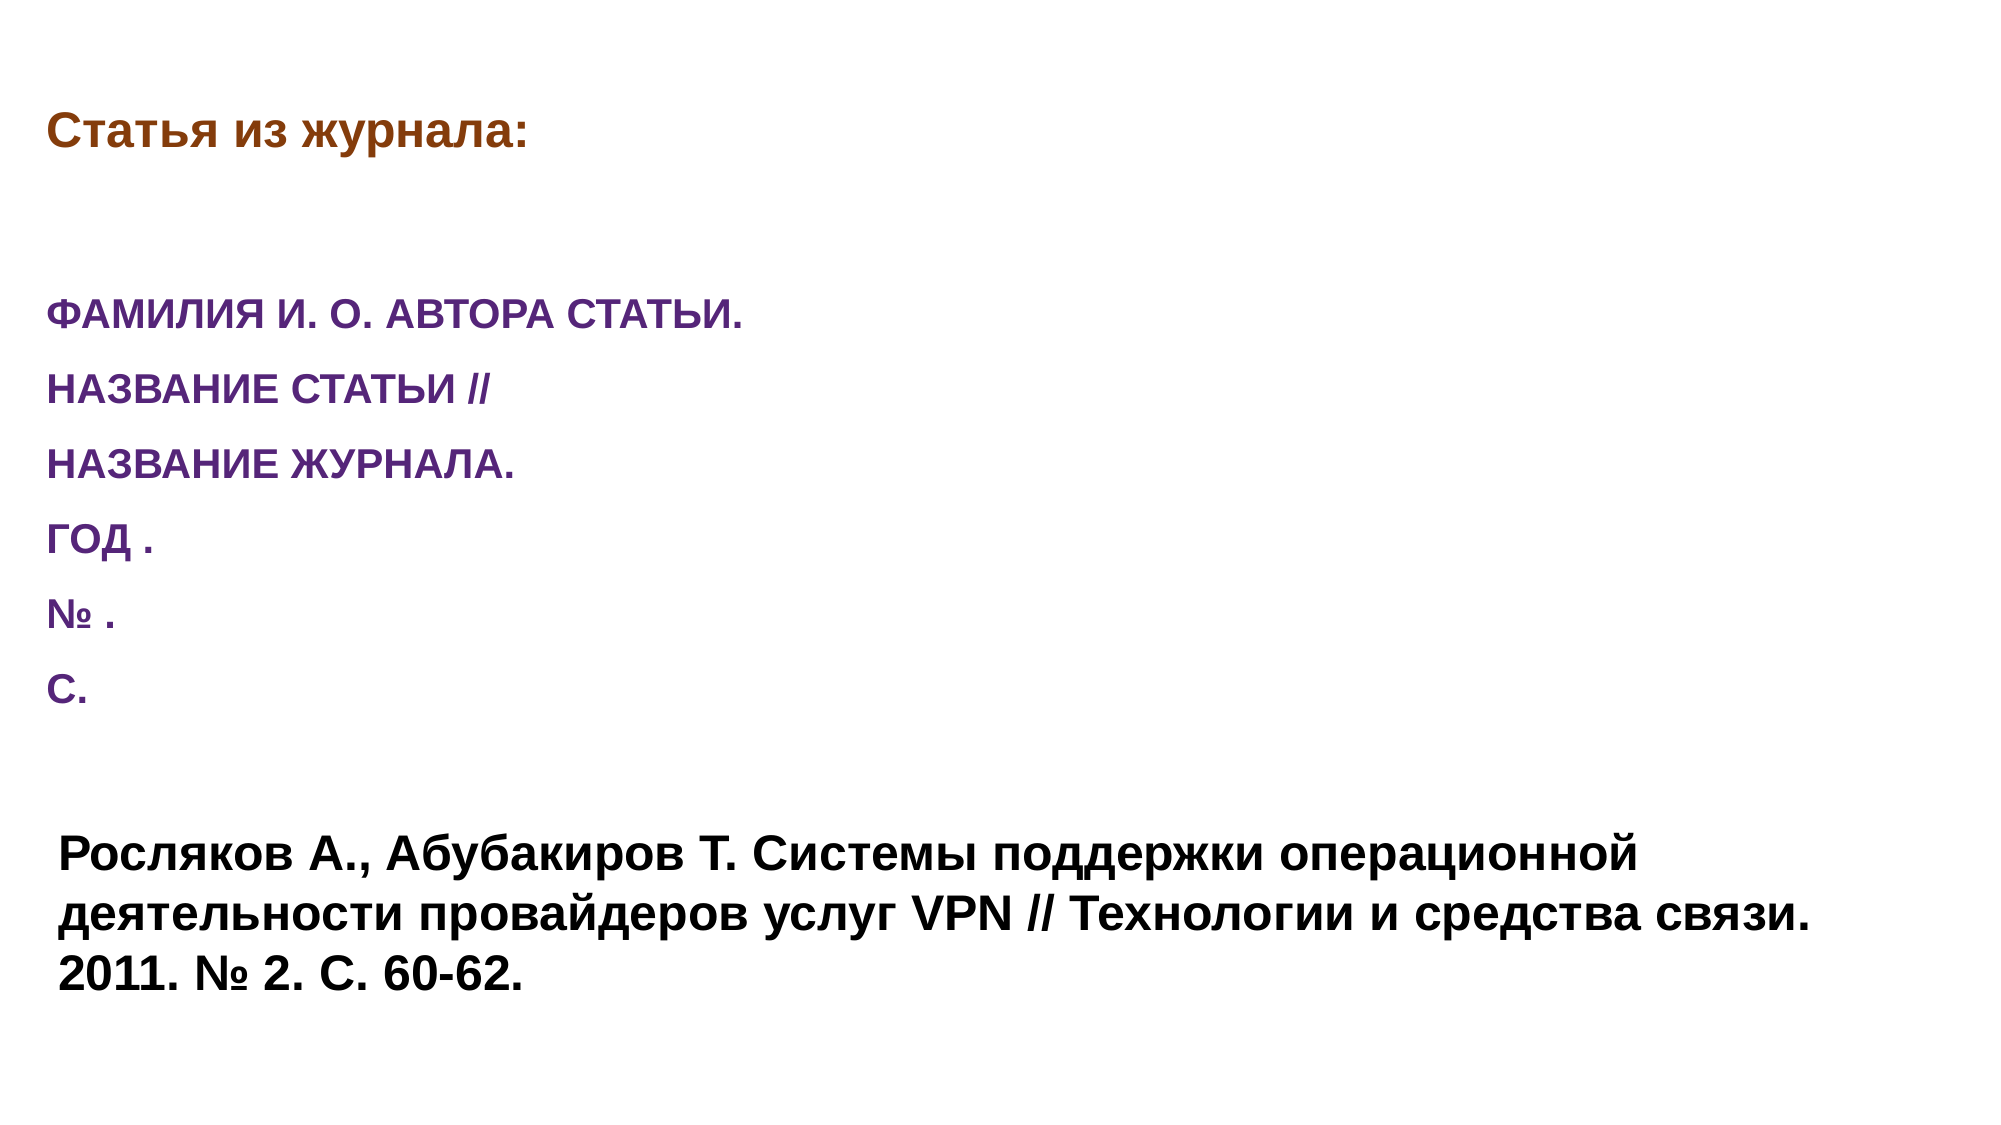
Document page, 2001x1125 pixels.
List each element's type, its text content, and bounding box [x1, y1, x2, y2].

text_box Статья из журнала: ФАМИЛИЯ И. О. АВТОРА СТАТЬИ. НАЗВАНИЕ СТАТЬИ // НАЗВАНИЕ ЖУРНАЛА. ГОД . № . С. [31, 89, 1905, 720]
text_box Росляков А., Абубакиров Т. Системы поддержки операционной деятельности провайдеров услуг VPN // Технологии и средства связи. 2011. № 2. С. 60-62. [43, 813, 1957, 1054]
